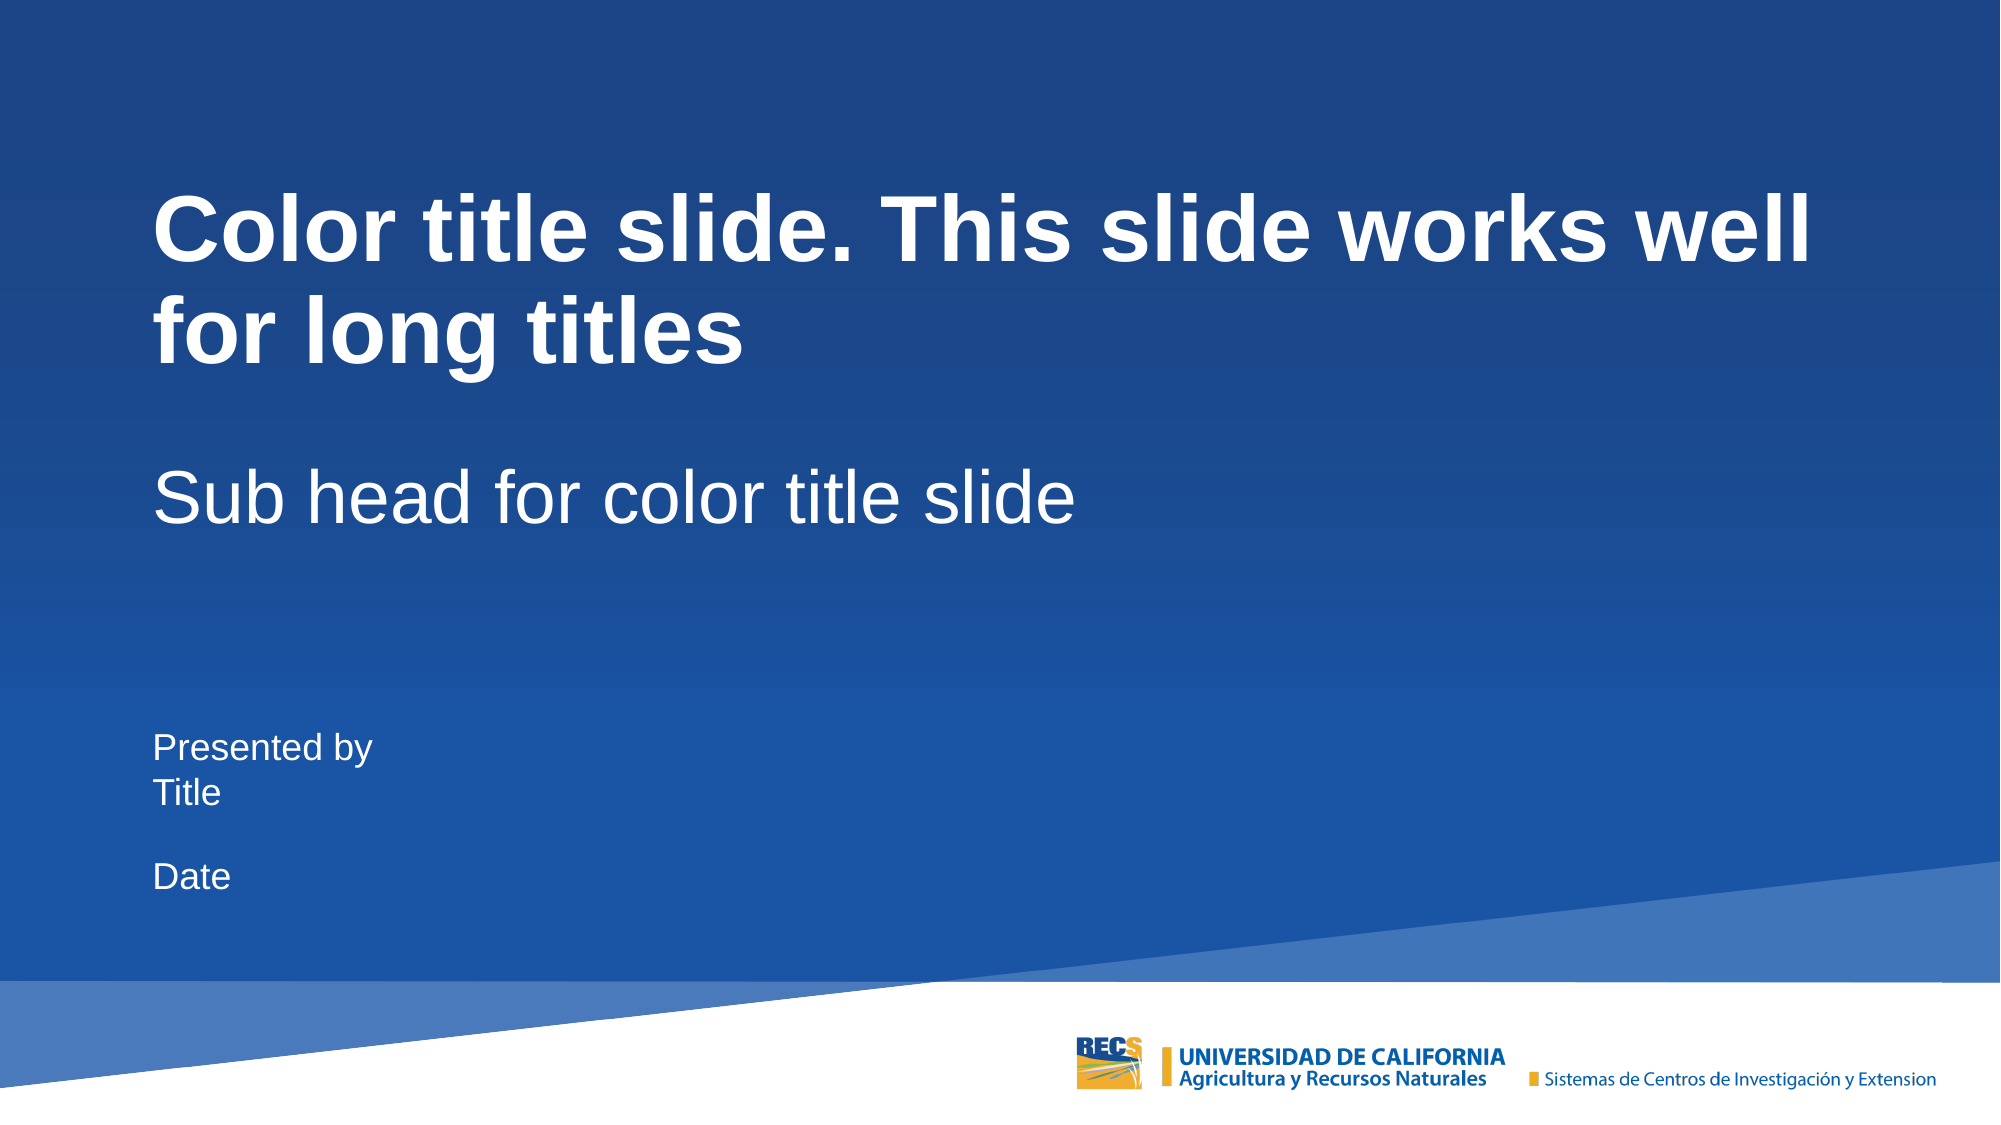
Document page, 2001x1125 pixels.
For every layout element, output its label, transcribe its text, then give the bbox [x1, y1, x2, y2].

list Presented by Title [137, 715, 698, 824]
title Color title slide. This slide works well for long titles [137, 173, 1863, 391]
list Date [137, 849, 607, 937]
list Sub head for color title slide [137, 451, 1494, 583]
picture [0, 0, 2000, 1125]
